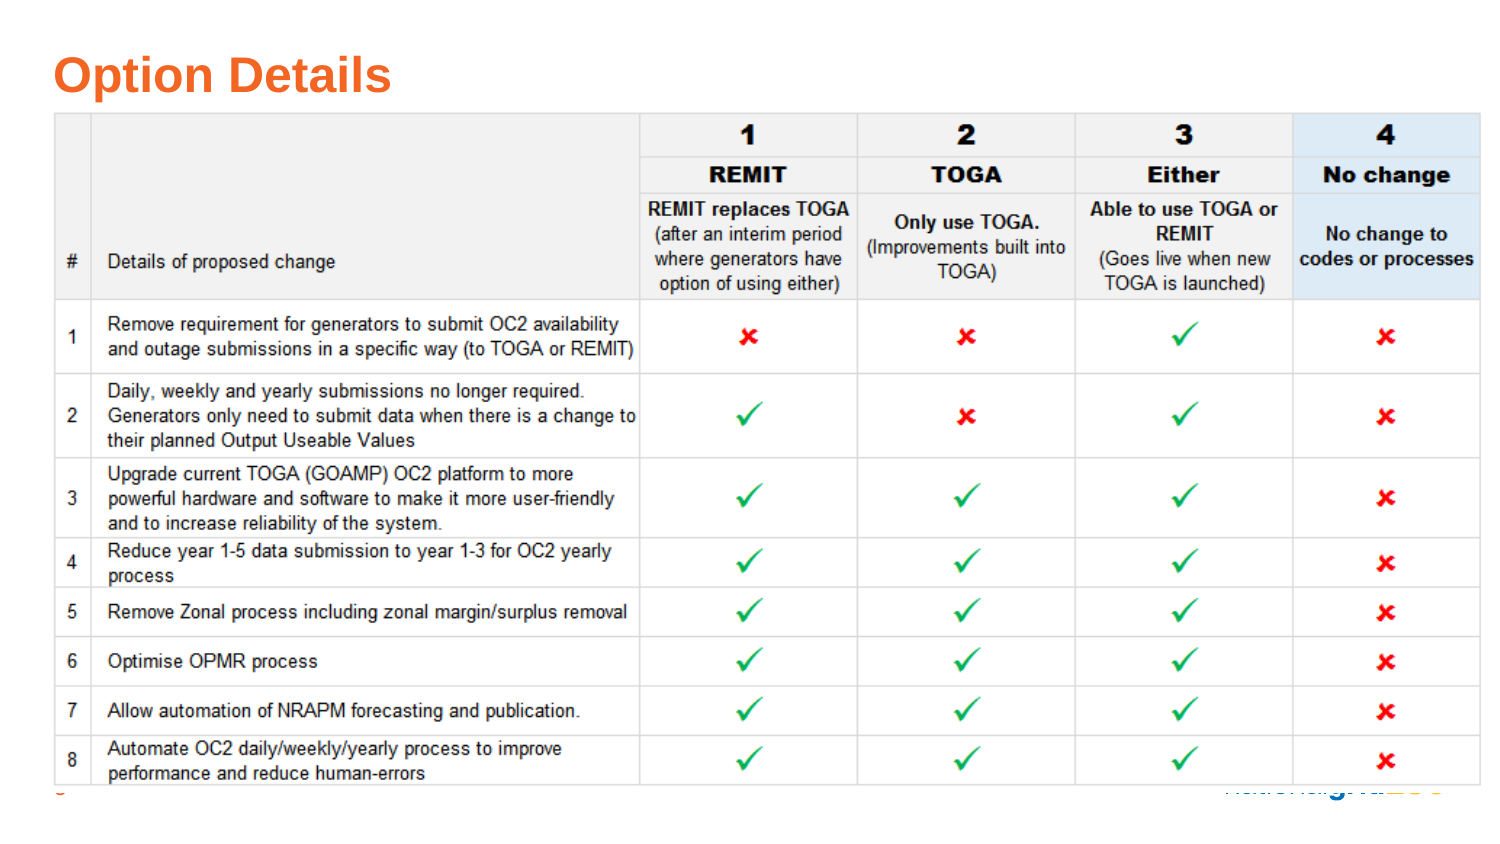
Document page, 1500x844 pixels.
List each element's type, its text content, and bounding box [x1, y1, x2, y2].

picture [47, 107, 1485, 793]
title Option Details [53, 54, 1447, 103]
